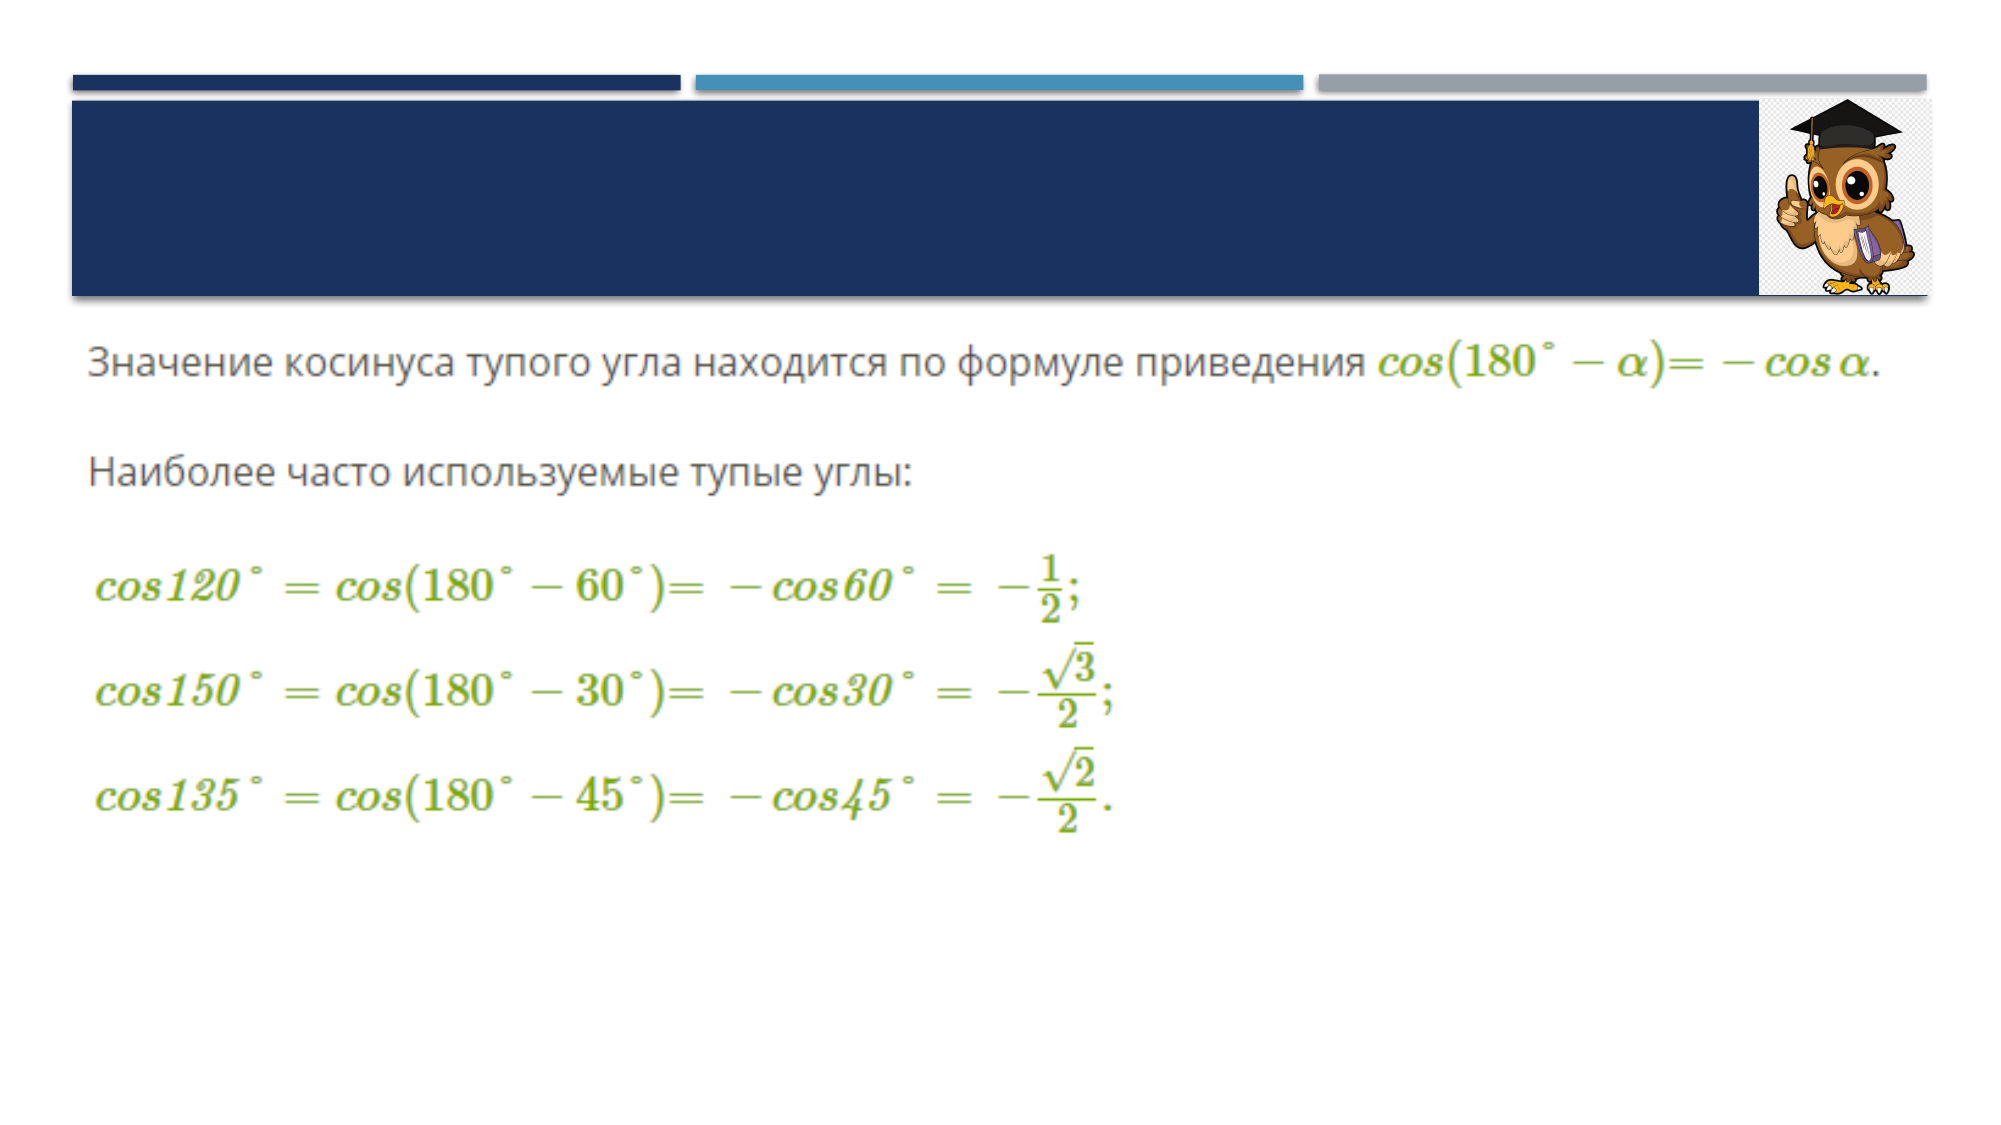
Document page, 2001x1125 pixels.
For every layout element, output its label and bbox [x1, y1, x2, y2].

list [70, 327, 1909, 861]
picture [1759, 99, 1932, 295]
